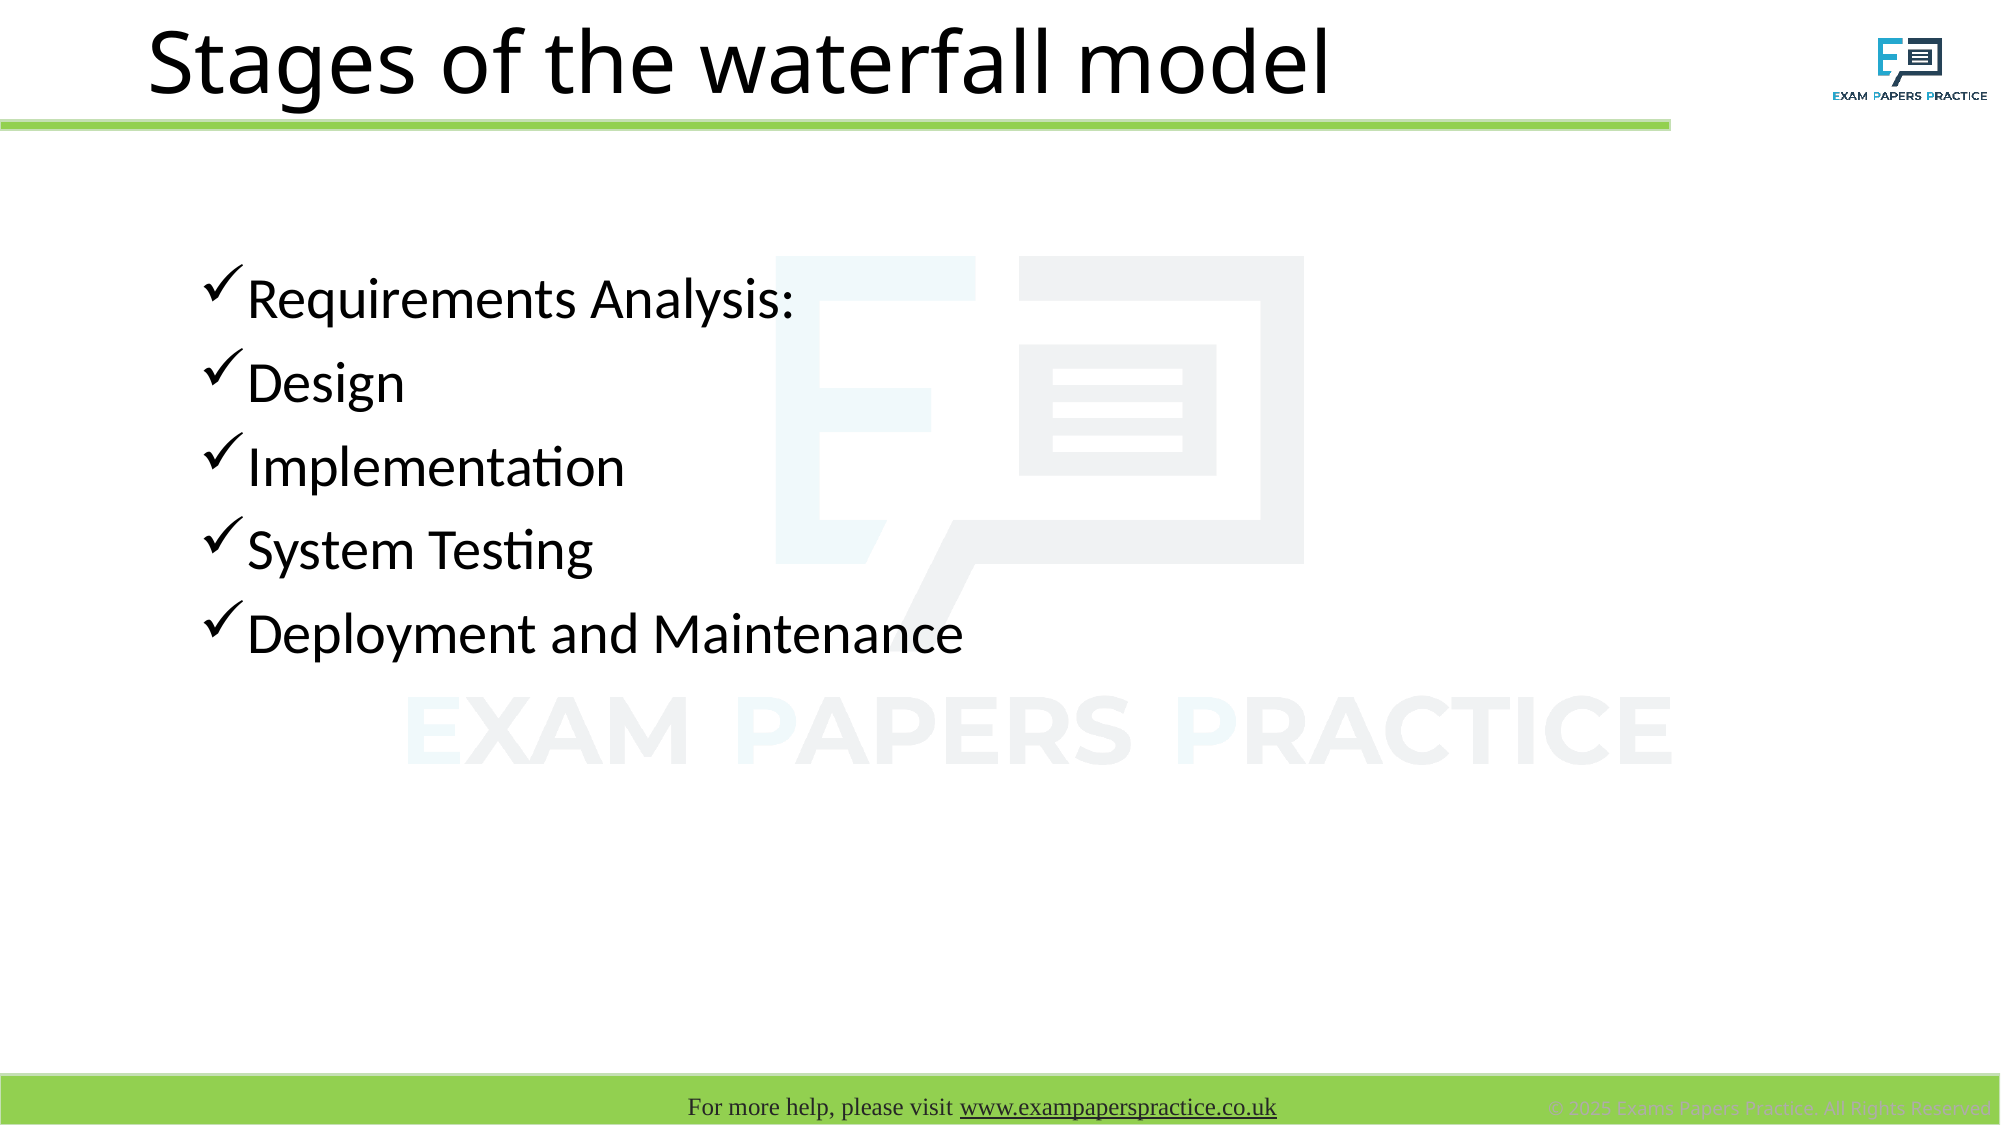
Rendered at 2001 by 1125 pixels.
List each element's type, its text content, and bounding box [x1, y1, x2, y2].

title Stages of the waterfall model [132, 11, 1858, 121]
list Requirements Analysis: Design Implementation System Testing Deployment and Maintenance [184, 260, 1910, 975]
